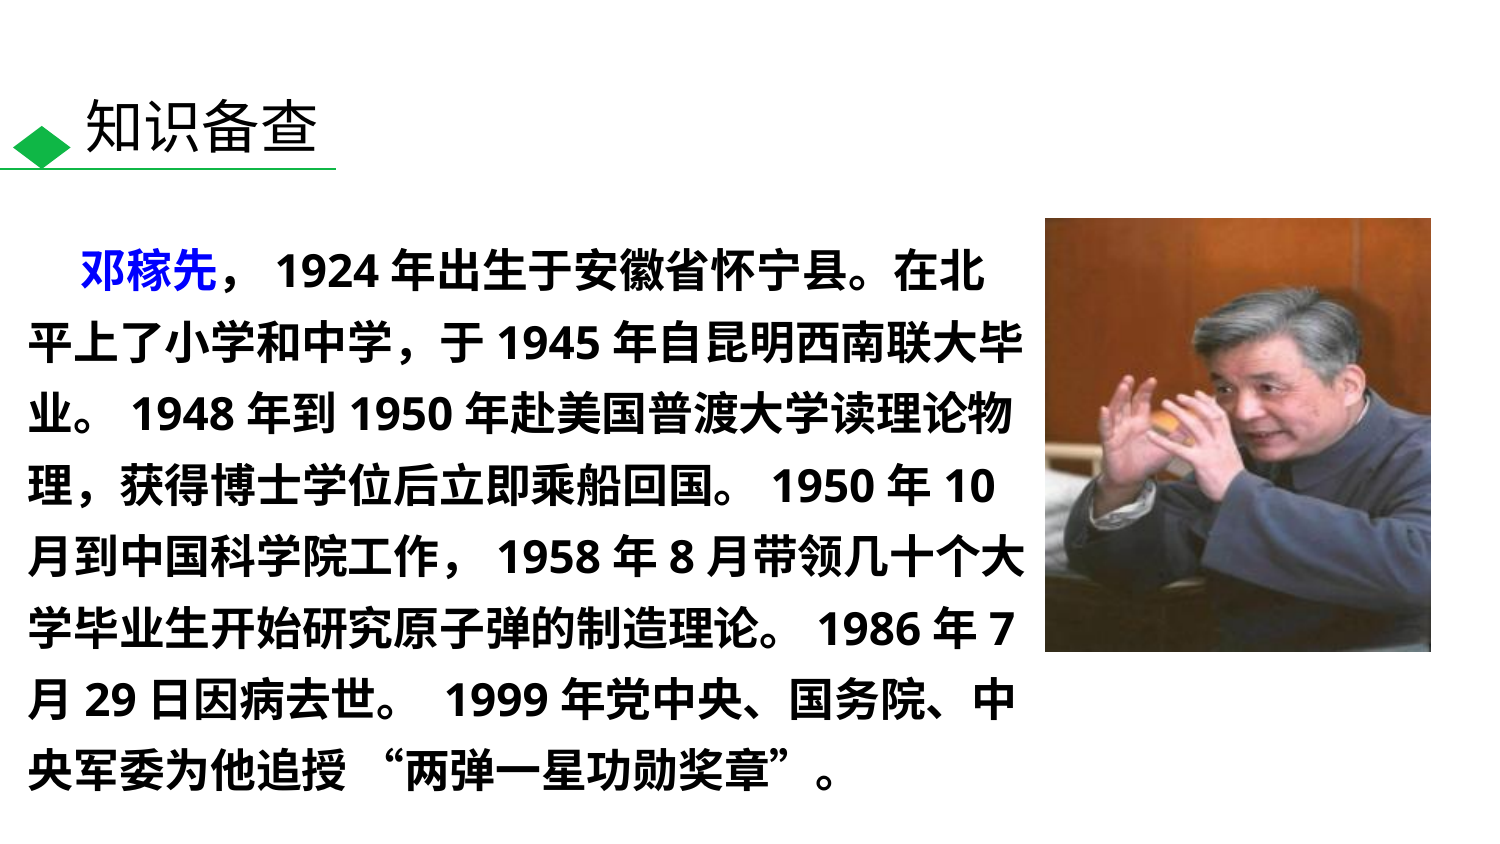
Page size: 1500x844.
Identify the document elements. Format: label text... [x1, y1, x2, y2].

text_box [0, 83, 337, 170]
picture [1045, 218, 1431, 652]
text_box 邓稼先，1924年出生于安徽省怀宁县。在北平上了小学和中学，于1945年自昆明西南联大毕业。1948年到1950年赴美国普渡大学读理论物理，获得博士学位后立即乘船回国。1950年10月到中国科学院工作，1958年8月带领几十个大学毕业生开始研究原子弹的制造理论。1986年7月29日因病去世。 1999年党中央、国务院、中央军委为他追授 “两弹一星功勋奖章”。 [12, 218, 1046, 805]
